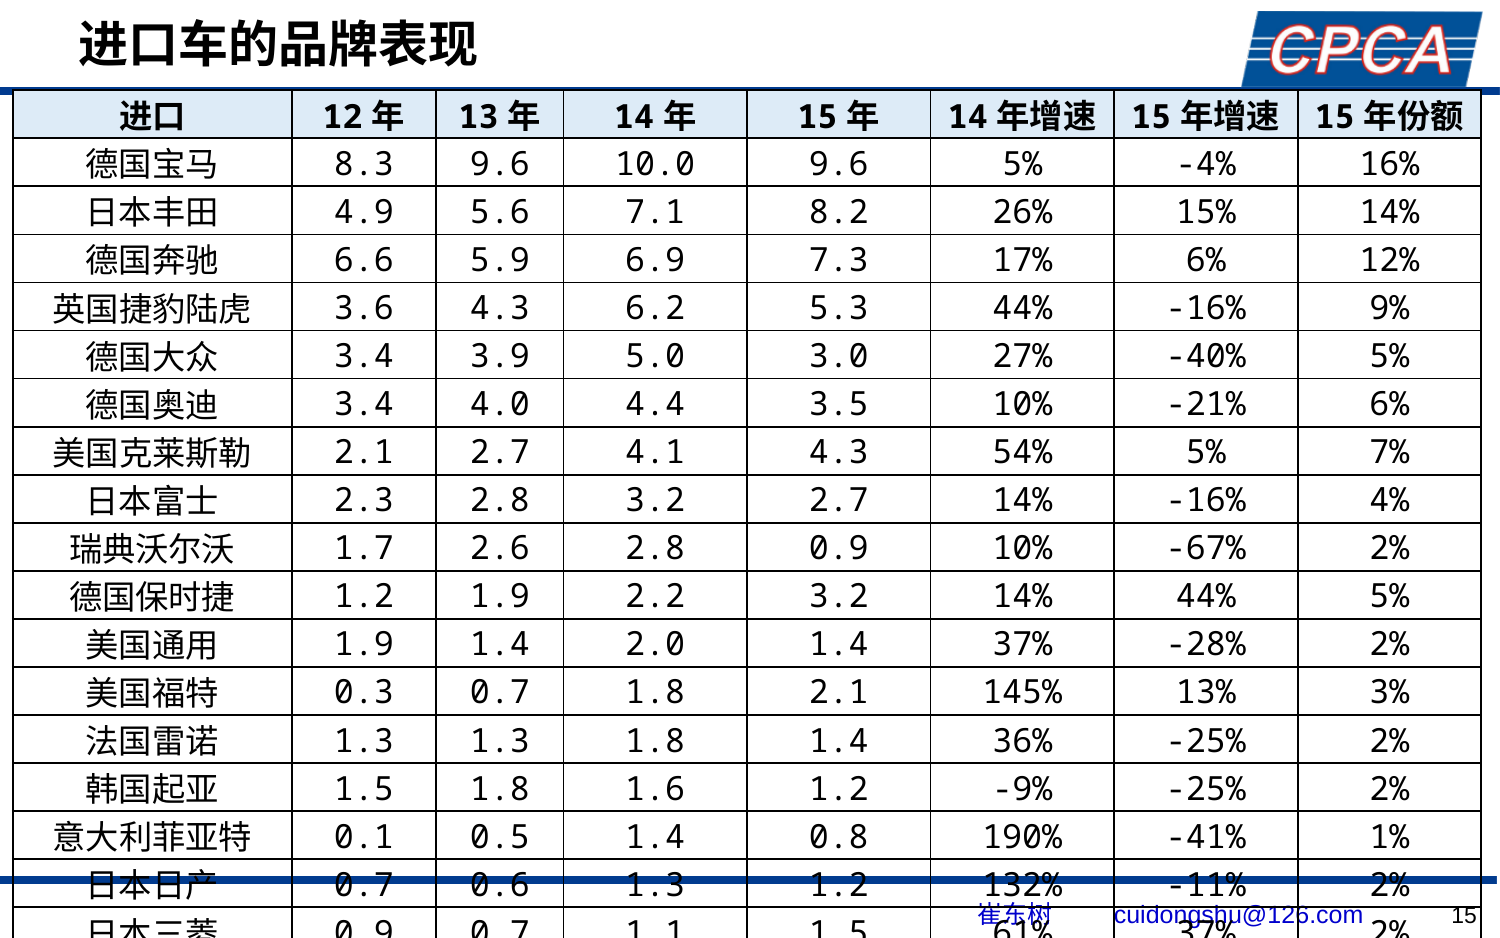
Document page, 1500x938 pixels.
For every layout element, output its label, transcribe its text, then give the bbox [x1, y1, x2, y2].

table_header 13年 [437, 91, 563, 137]
table_cell 6.6 [293, 235, 435, 282]
table_cell 0.6 [437, 860, 563, 906]
table_cell 1.7 [293, 524, 435, 570]
table_cell 2% [1299, 620, 1480, 666]
table_cell 3% [1299, 668, 1480, 714]
table_cell 法国雷诺 [14, 716, 291, 762]
table_cell 德国奔驰 [14, 235, 291, 282]
table_cell 0.9 [293, 908, 435, 938]
table_cell 14% [931, 476, 1113, 522]
table_cell 1.8 [564, 716, 746, 762]
table_cell 6.9 [564, 235, 746, 282]
table_cell 9.6 [437, 139, 563, 185]
table_cell 10% [931, 524, 1113, 570]
table_cell 2.1 [748, 668, 930, 714]
table_cell 2% [1299, 716, 1480, 762]
table_cell 3.4 [293, 379, 435, 426]
table_cell 瑞典沃尔沃 [14, 524, 291, 570]
table_cell 2.6 [437, 524, 563, 570]
table_cell 3.0 [748, 331, 930, 378]
table_cell 4.1 [564, 428, 746, 474]
table_cell -41% [1115, 812, 1297, 858]
table_cell 2.0 [564, 620, 746, 666]
table_cell 0.3 [293, 668, 435, 714]
table_cell 1.5 [293, 764, 435, 810]
table_cell 132% [931, 860, 1113, 906]
table_cell 44% [1115, 572, 1297, 618]
title 进口车的品牌表现 [63, 9, 1211, 76]
table_cell -40% [1115, 331, 1297, 378]
table_cell 7.3 [748, 235, 930, 282]
table_cell 44% [931, 283, 1113, 330]
table_cell 6% [1115, 235, 1297, 282]
table_header 14年增速 [931, 91, 1113, 137]
table_cell 美国福特 [14, 668, 291, 714]
table_cell 5.9 [437, 235, 563, 282]
table_cell 1.9 [293, 620, 435, 666]
table_header 15年 [748, 91, 930, 137]
table_cell 2.7 [437, 428, 563, 474]
table_cell 5.0 [564, 331, 746, 378]
table_header 15年增速 [1115, 91, 1297, 137]
table_cell 4.3 [748, 428, 930, 474]
table_cell 德国保时捷 [14, 572, 291, 618]
table_cell 1.2 [748, 764, 930, 810]
table_cell 2.3 [293, 476, 435, 522]
table_cell 日本日产 [14, 860, 291, 906]
table_cell 4.4 [564, 379, 746, 426]
table_cell 英国捷豹陆虎 [14, 283, 291, 330]
table_cell -4% [1115, 139, 1297, 185]
table_cell -25% [1115, 764, 1297, 810]
picture [0, 876, 12, 884]
table_cell -25% [1115, 716, 1297, 762]
table_cell 5% [1299, 331, 1480, 378]
table_cell -16% [1115, 476, 1297, 522]
table_cell 1.1 [564, 908, 746, 938]
table_cell 2% [1299, 764, 1480, 810]
table_cell 日本丰田 [14, 187, 291, 234]
table_header 进口 [14, 91, 291, 137]
table_cell 16% [1299, 139, 1480, 185]
slide_number 15 [1425, 890, 1492, 938]
table_cell 27% [931, 331, 1113, 378]
table_cell 5% [1299, 572, 1480, 618]
table_cell 日本三菱 [14, 908, 291, 938]
table_cell 190% [931, 812, 1113, 858]
picture [1482, 876, 1497, 884]
table_cell 3.5 [748, 379, 930, 426]
table_cell 2% [1299, 524, 1480, 570]
table_cell 1.3 [564, 860, 746, 906]
table_cell 2.1 [293, 428, 435, 474]
table_cell 2% [1299, 860, 1480, 906]
table_cell -21% [1115, 379, 1297, 426]
table_cell 1.3 [293, 716, 435, 762]
table_cell 37% [1115, 908, 1297, 938]
table_cell 10.0 [564, 139, 746, 185]
table_cell 3.6 [293, 283, 435, 330]
table_cell 1% [1299, 812, 1480, 858]
table_cell 0.9 [748, 524, 930, 570]
table_cell 6% [1299, 379, 1480, 426]
table_cell 13% [1115, 668, 1297, 714]
table_cell 0.1 [293, 812, 435, 858]
table_cell 1.8 [437, 764, 563, 810]
table_cell 2.2 [564, 572, 746, 618]
table_cell 0.7 [437, 908, 563, 938]
table_cell 54% [931, 428, 1113, 474]
table_cell -11% [1115, 860, 1297, 906]
table_cell 美国通用 [14, 620, 291, 666]
table_cell 1.4 [564, 812, 746, 858]
table_cell 9% [1299, 283, 1480, 330]
table_cell 5% [1115, 428, 1297, 474]
table_cell 36% [931, 716, 1113, 762]
table_cell 1.4 [748, 620, 930, 666]
table_cell 0.7 [293, 860, 435, 906]
table_cell 1.4 [748, 716, 930, 762]
table_cell 5.6 [437, 187, 563, 234]
table_cell 5% [931, 139, 1113, 185]
table_cell -16% [1115, 283, 1297, 330]
table_cell 德国大众 [14, 331, 291, 378]
table_cell -9% [931, 764, 1113, 810]
table_cell 2.7 [748, 476, 930, 522]
table_header 14年 [564, 91, 746, 137]
table_cell 美国克莱斯勒 [14, 428, 291, 474]
table_cell 14% [931, 572, 1113, 618]
table_cell 9.6 [748, 139, 930, 185]
table_cell 韩国起亚 [14, 764, 291, 810]
table_cell 3.4 [293, 331, 435, 378]
table_cell 5.3 [748, 283, 930, 330]
table_cell 德国宝马 [14, 139, 291, 185]
table_cell 2.8 [564, 524, 746, 570]
table_cell 6.2 [564, 283, 746, 330]
table_cell 3.2 [564, 476, 746, 522]
table_cell 4.0 [437, 379, 563, 426]
table_cell 0.7 [437, 668, 563, 714]
table_cell 7.1 [564, 187, 746, 234]
table_cell 4.3 [437, 283, 563, 330]
table_cell 4.9 [293, 187, 435, 234]
table_cell 1.9 [437, 572, 563, 618]
table_cell -28% [1115, 620, 1297, 666]
table_cell 1.2 [293, 572, 435, 618]
table_cell 3.9 [437, 331, 563, 378]
picture [0, 11, 1500, 95]
table_header 12年 [293, 91, 435, 137]
table_cell 61% [931, 908, 1113, 938]
table_cell 1.5 [748, 908, 930, 938]
table_cell 1.4 [437, 620, 563, 666]
table_cell 10% [931, 379, 1113, 426]
table_cell 37% [931, 620, 1113, 666]
table_cell 1.2 [748, 860, 930, 906]
table_cell 2.8 [437, 476, 563, 522]
table_cell 1.6 [564, 764, 746, 810]
table_cell 145% [931, 668, 1113, 714]
table_cell 14% [1299, 187, 1480, 234]
table_cell 2% [1299, 908, 1425, 938]
table_cell 3.2 [748, 572, 930, 618]
table_cell 日本富士 [14, 476, 291, 522]
table_cell 4% [1299, 476, 1480, 522]
table_cell 0.5 [437, 812, 563, 858]
table_cell 德国奥迪 [14, 379, 291, 426]
table_cell 1.3 [437, 716, 563, 762]
table_cell 1.8 [564, 668, 746, 714]
table_cell 7% [1299, 428, 1480, 474]
table_cell 8.2 [748, 187, 930, 234]
table_cell 26% [931, 187, 1113, 234]
table_cell -67% [1115, 524, 1297, 570]
table_header 15年份额 [1299, 91, 1480, 137]
table_cell 12% [1299, 235, 1480, 282]
table_cell 8.3 [293, 139, 435, 185]
table_cell 0.8 [748, 812, 930, 858]
table_cell 17% [931, 235, 1113, 282]
table_cell 意大利菲亚特 [14, 812, 291, 858]
table_cell 15% [1115, 187, 1297, 234]
